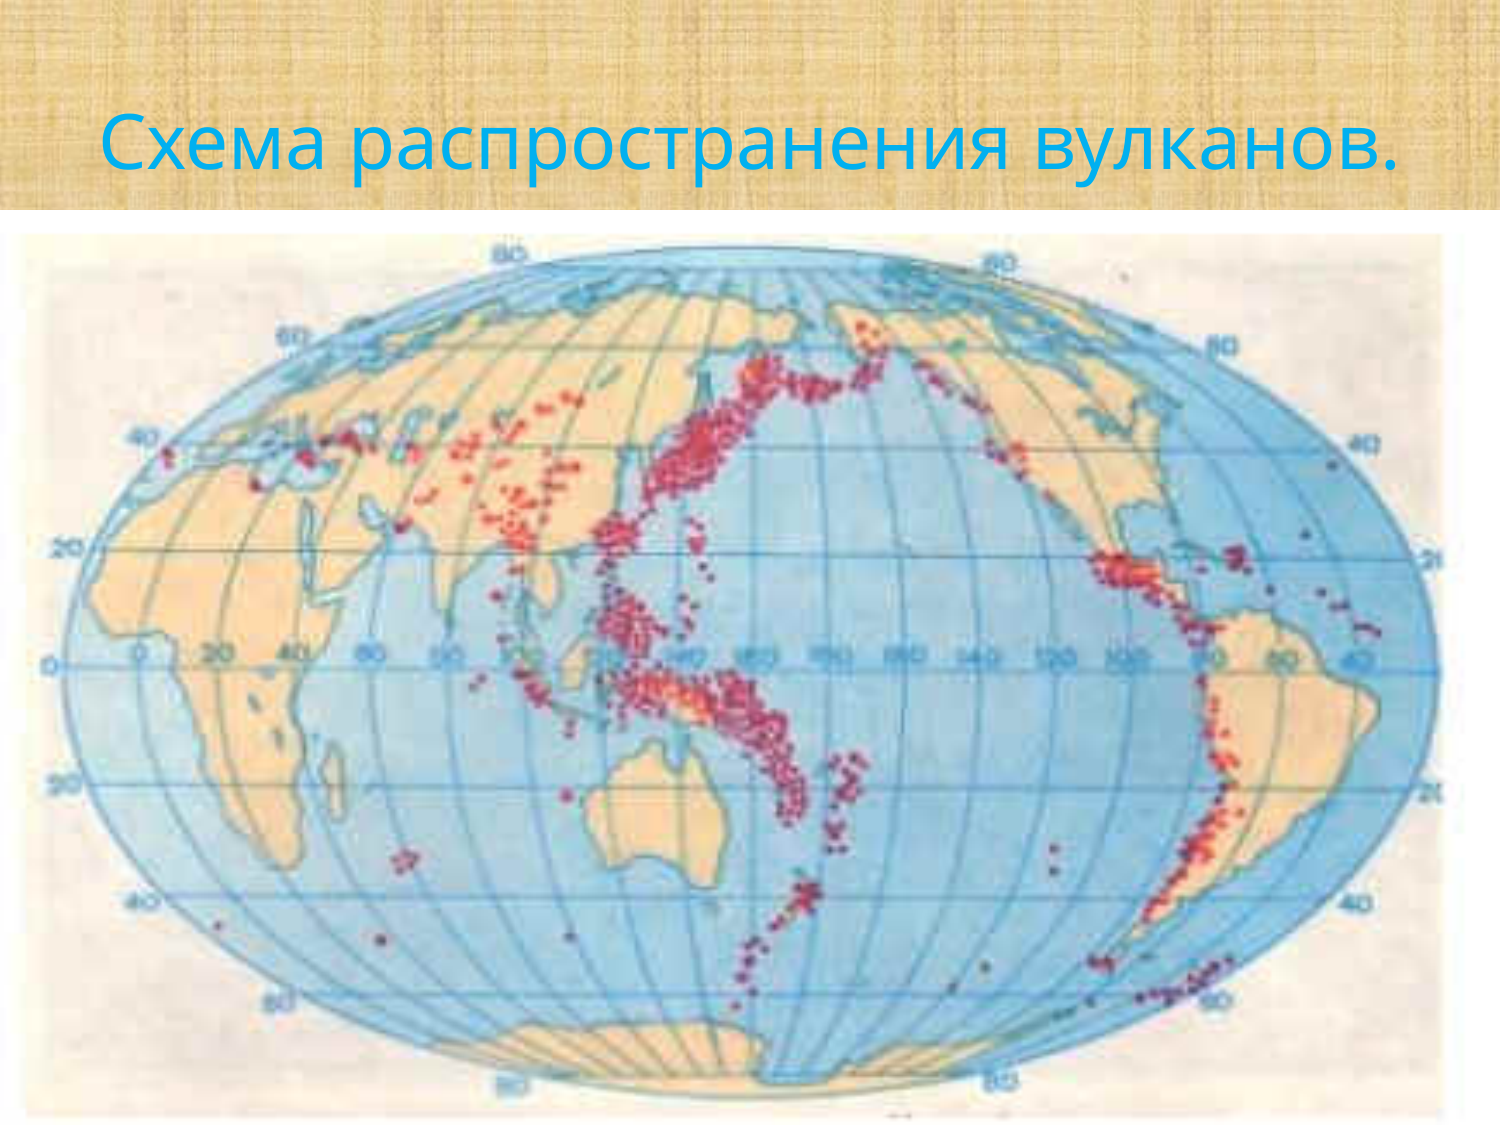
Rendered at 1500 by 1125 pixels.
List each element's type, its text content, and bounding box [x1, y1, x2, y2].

title Схема распространения вулканов. [75, 45, 1425, 210]
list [0, 210, 1500, 1125]
picture [0, 0, 1500, 210]
